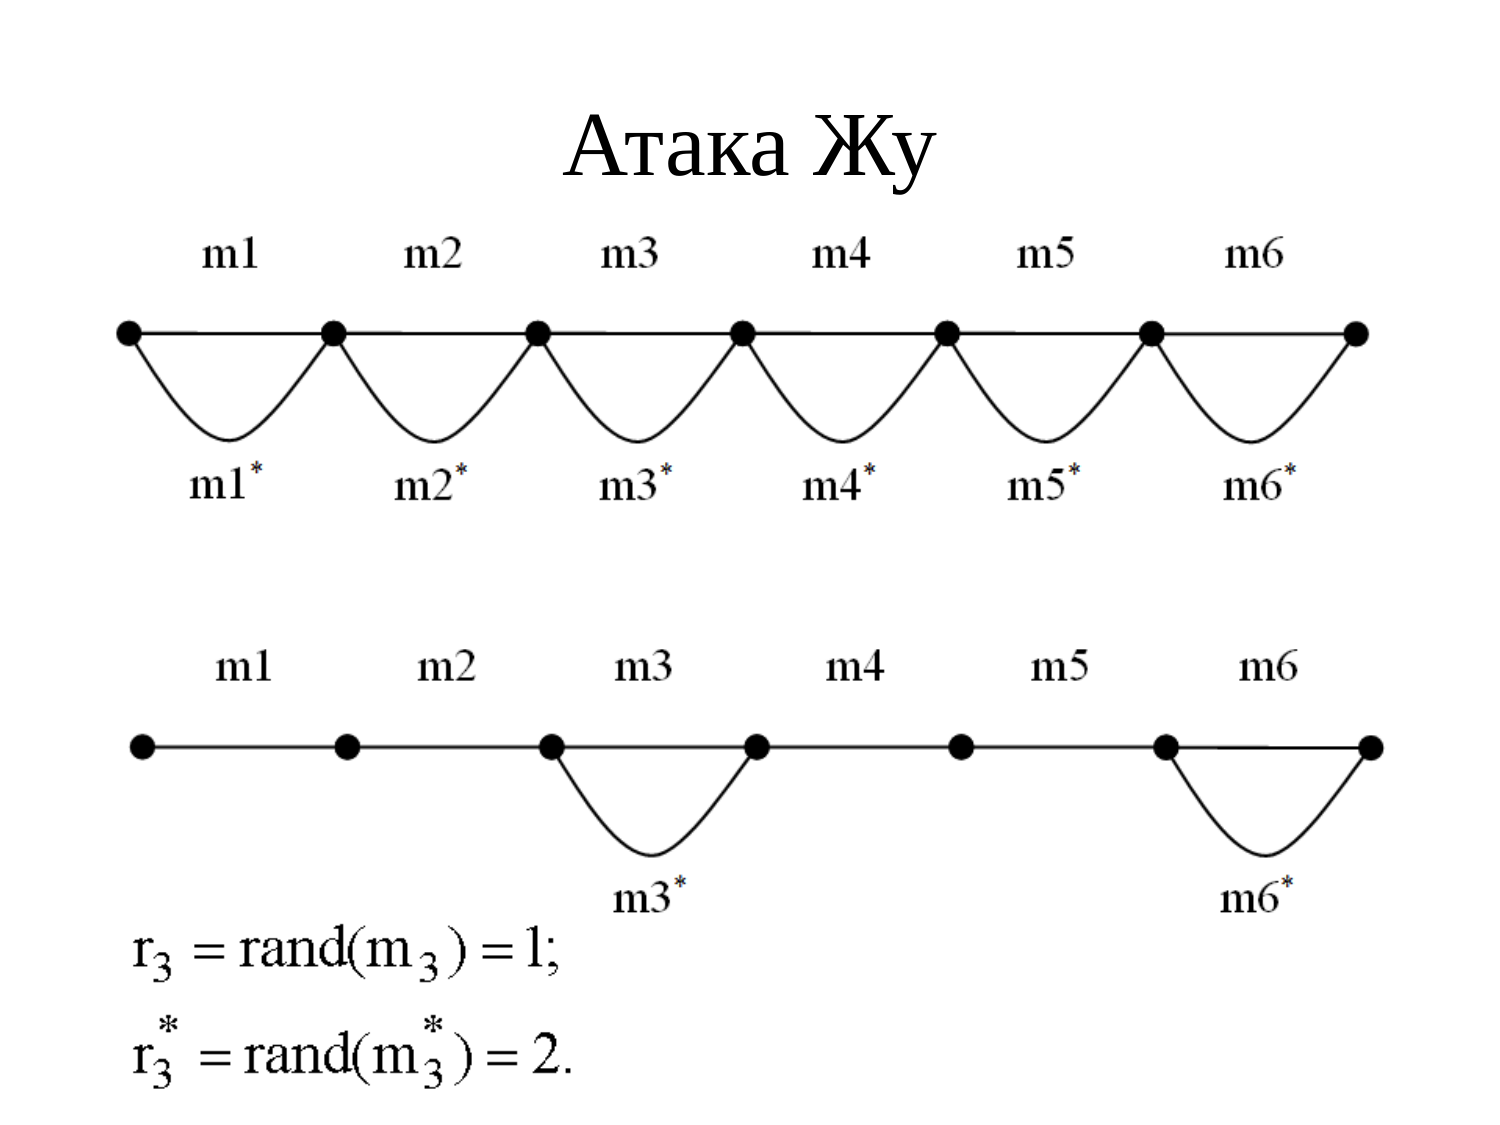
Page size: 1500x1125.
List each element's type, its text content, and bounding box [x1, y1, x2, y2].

picture [87, 199, 1399, 552]
picture [99, 612, 1418, 1125]
title Атака Жу [75, 45, 1425, 233]
